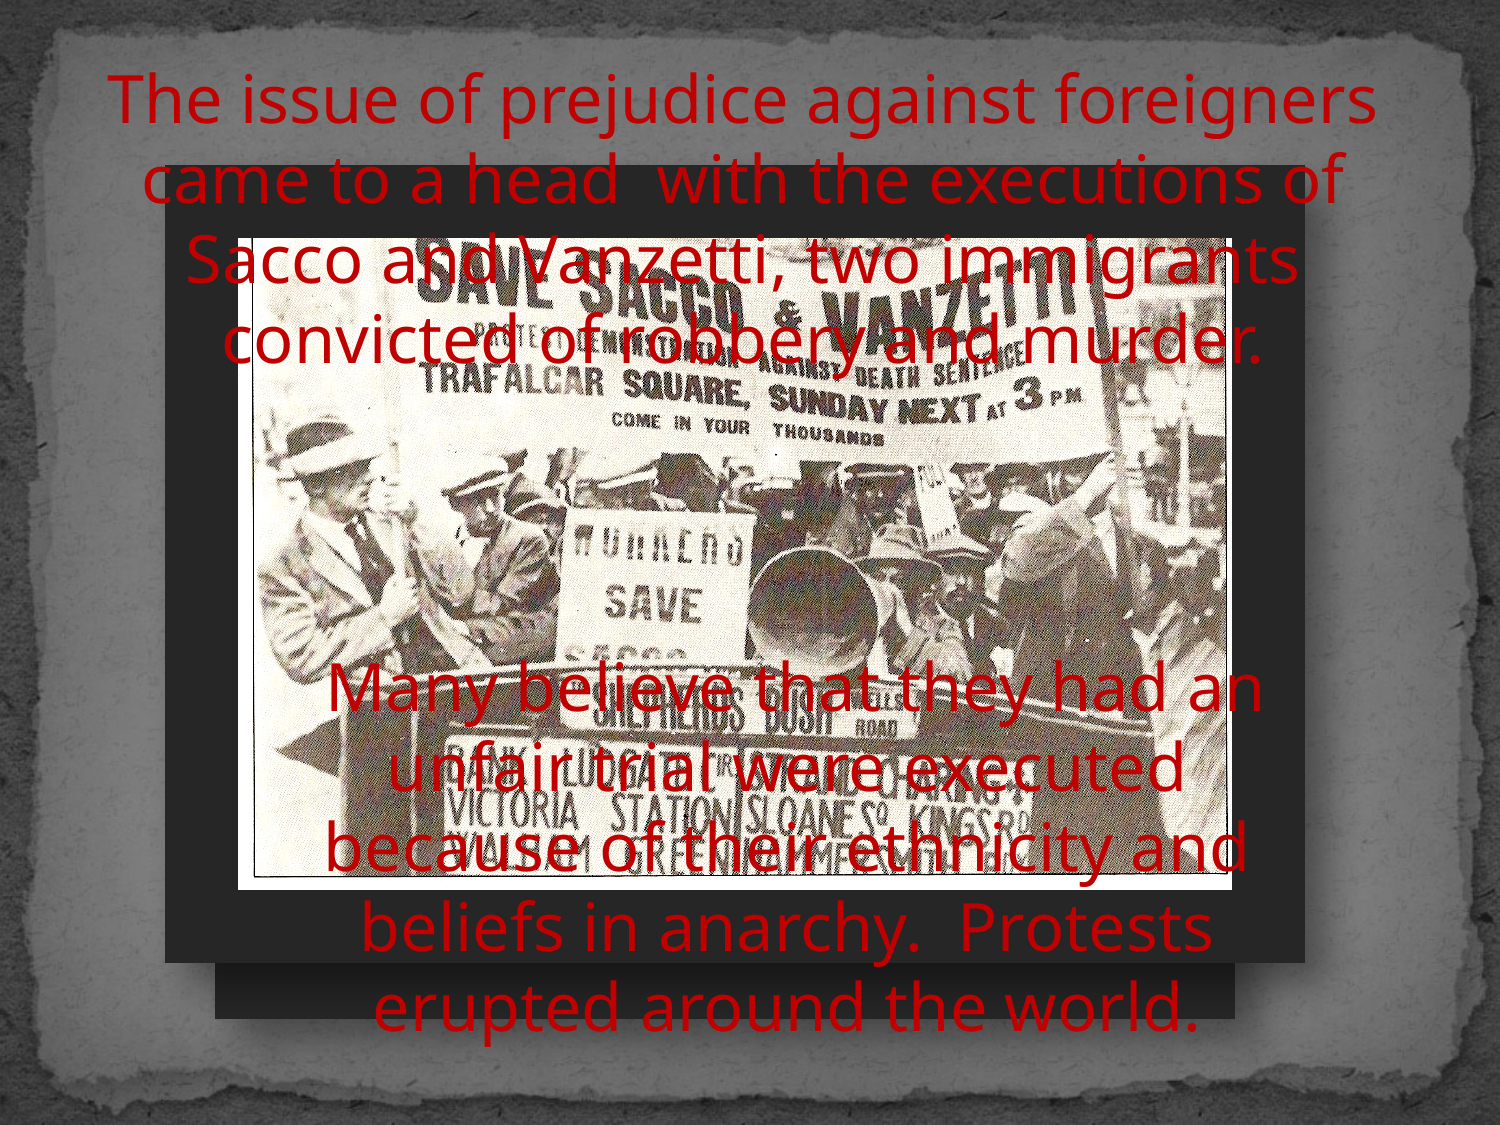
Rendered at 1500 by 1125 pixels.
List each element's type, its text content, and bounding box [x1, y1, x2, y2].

text_box Many believe that they had an unfair trial were executed because of their ethnicity and beliefs in anarchy. Protests erupted around the world. [237, 637, 1338, 1052]
picture [238, 239, 1233, 945]
text_box The issue of prejudice against foreigners came to a head with the executions of Sacco and Vanzetti, two immigrants convicted of robbery and murder. [37, 49, 1450, 385]
